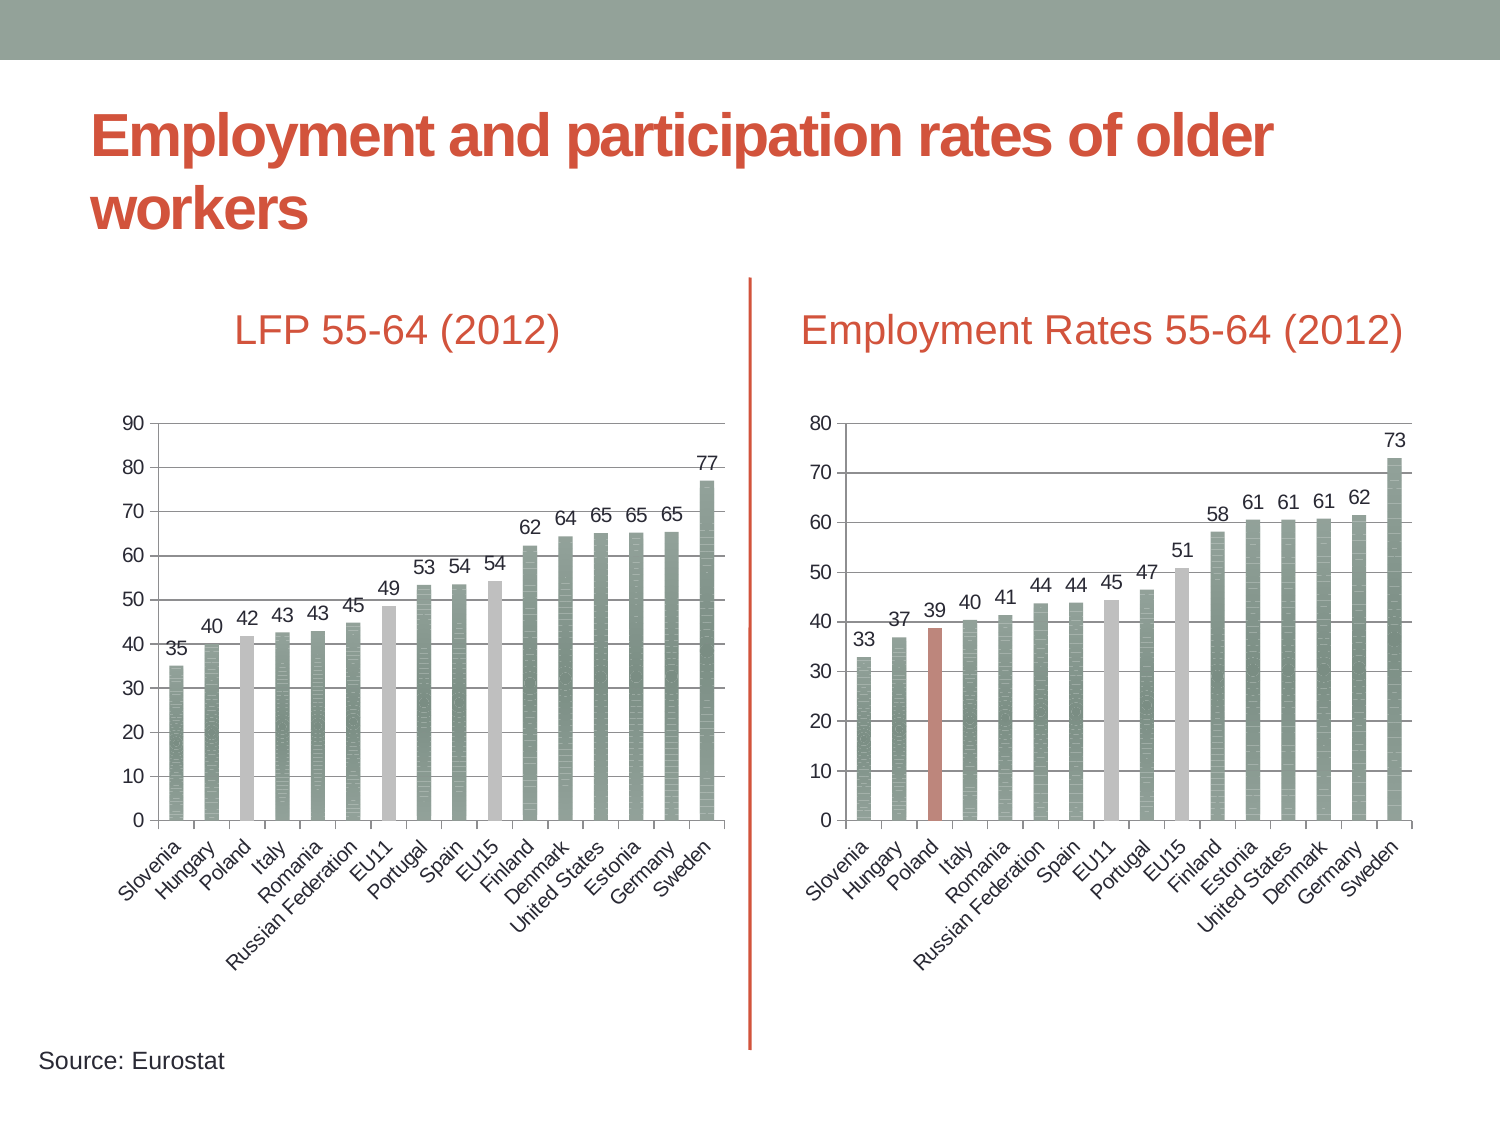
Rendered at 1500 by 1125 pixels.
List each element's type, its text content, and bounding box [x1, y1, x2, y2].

chart [787, 399, 1426, 988]
title Employment and participation rates of older workers [75, 87, 1425, 250]
list Employment Rates 55-64 (2012) [780, 275, 1425, 380]
list LFP 55-64 (2012) [75, 275, 720, 380]
text_box Source: Eurostat [23, 1037, 241, 1083]
chart [99, 399, 738, 988]
